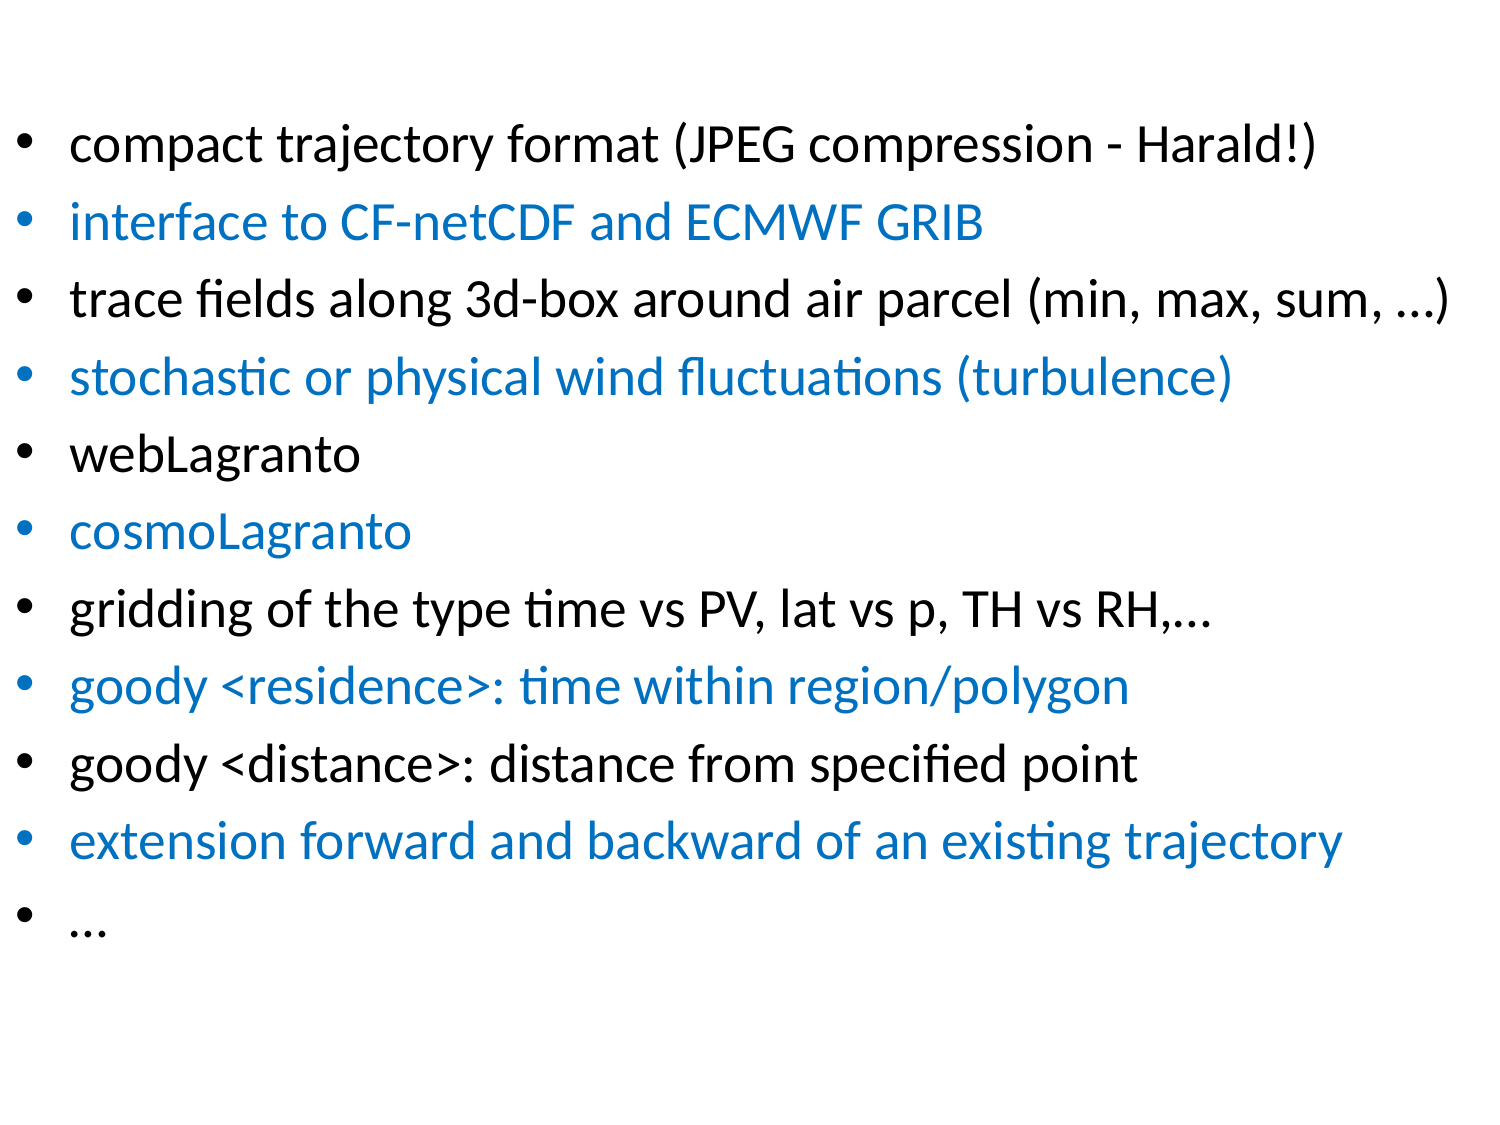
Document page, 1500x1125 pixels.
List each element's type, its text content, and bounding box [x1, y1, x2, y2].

list compact trajectory format (JPEG compression - Harald!) interface to CF-netCDF and ECMWF GRIB trace fields along 3d-box around air parcel (min, max, sum, …) stochastic or physical wind fluctuations (turbulence) webLagranto cosmoLagranto gridding of the type time vs PV, lat vs p, TH vs RH,… goody <residence>: time within region/polygon goody <distance>: distance from specified point extension forward and backward of an existing trajectory … [0, 99, 1500, 975]
